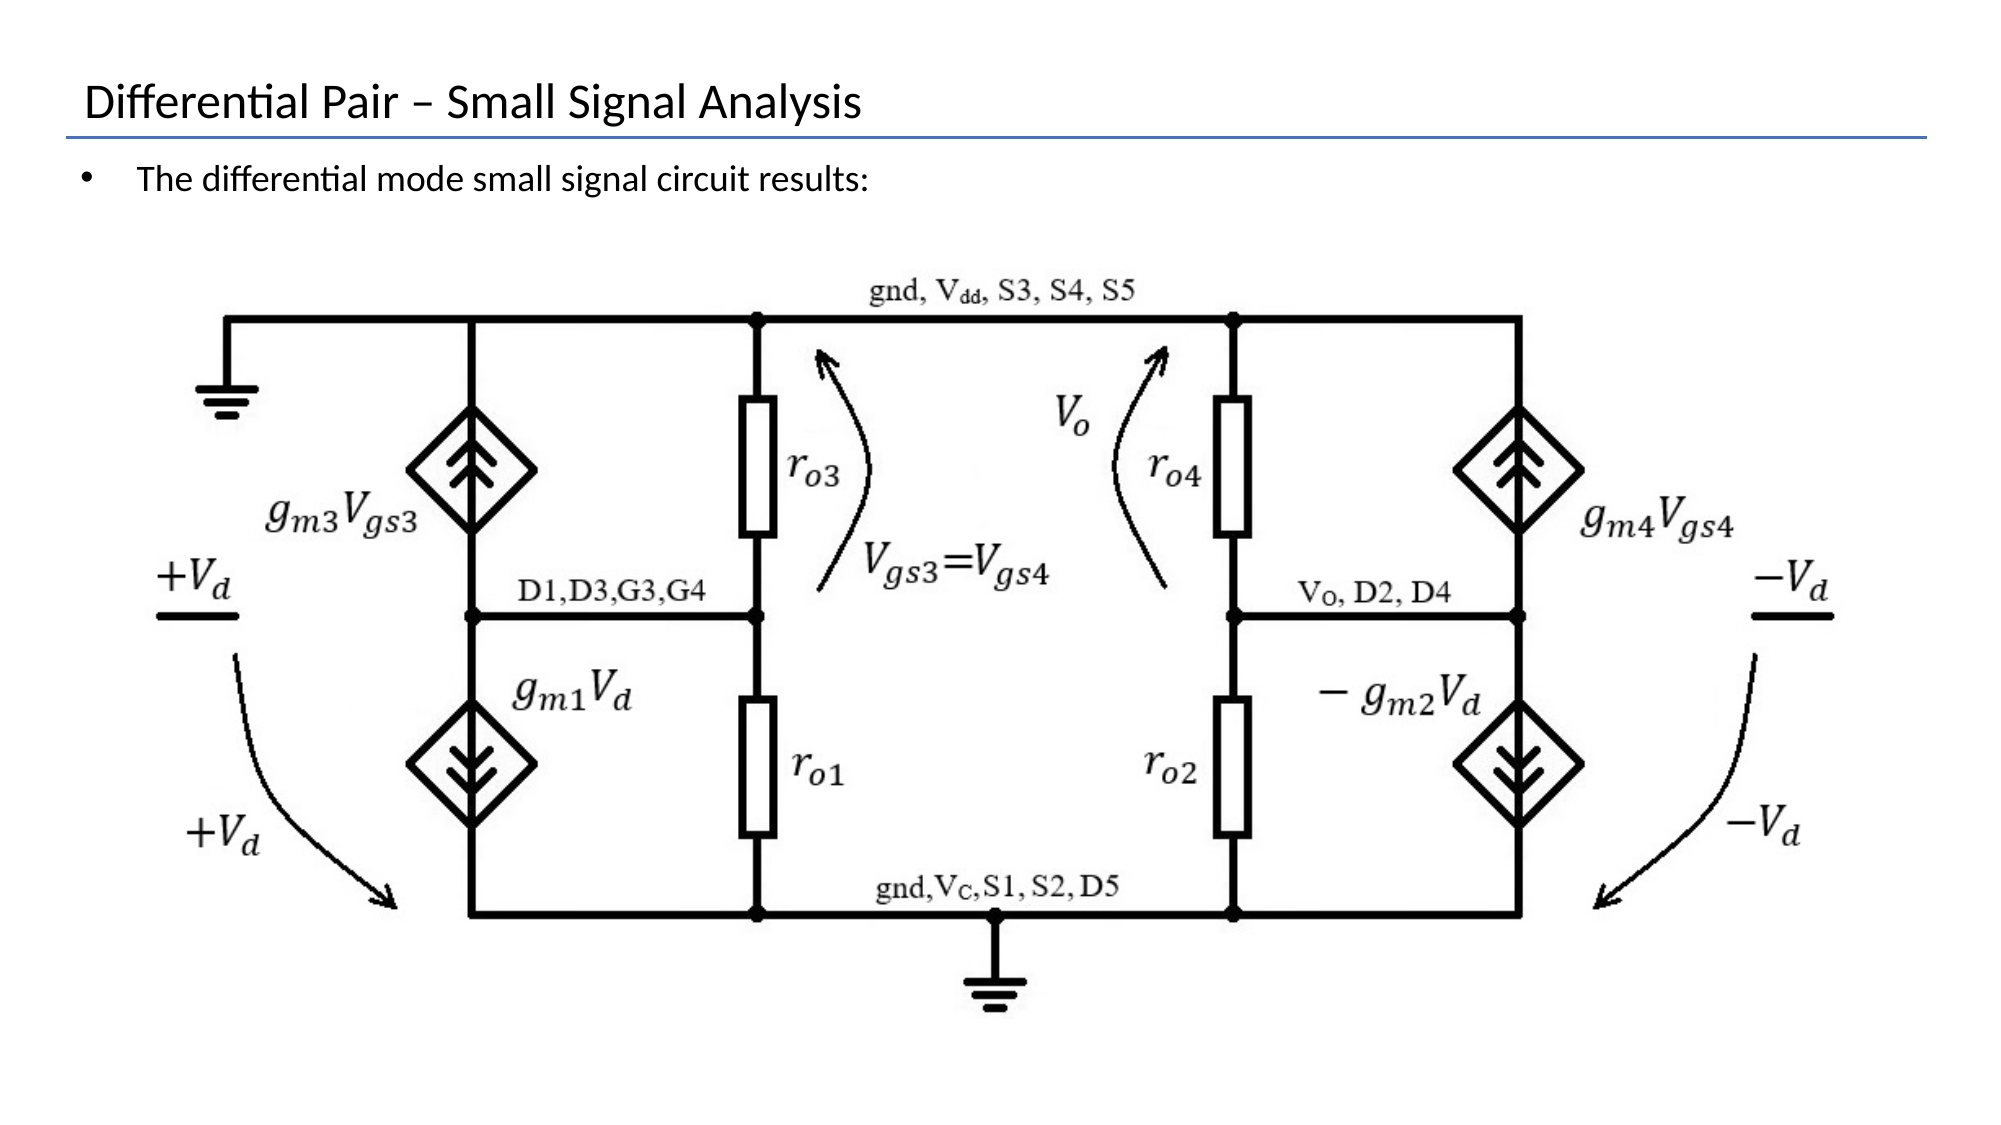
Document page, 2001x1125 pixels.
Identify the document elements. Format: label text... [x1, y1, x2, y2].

picture [145, 268, 1846, 1019]
text_box Differential Pair – Small Signal Analysis [69, 61, 878, 137]
text_box The differential mode small signal circuit results: [65, 146, 1249, 207]
